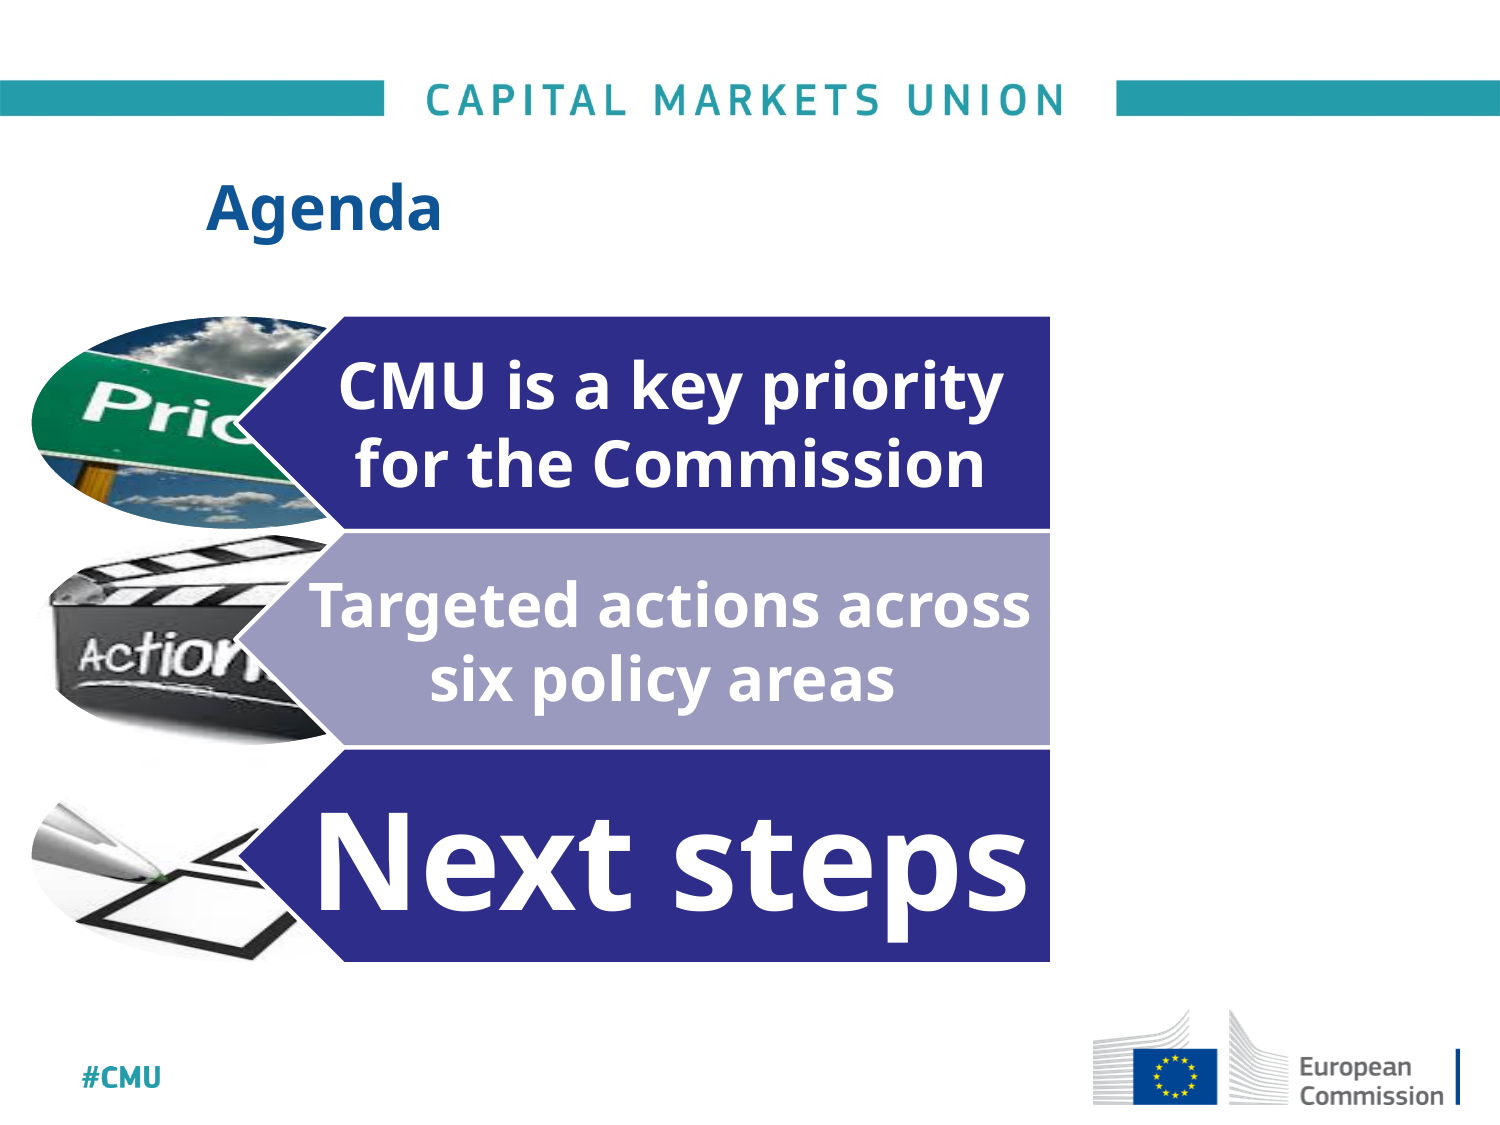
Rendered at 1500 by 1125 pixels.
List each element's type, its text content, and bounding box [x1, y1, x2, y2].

picture [81, 1066, 160, 1088]
picture [0, 30, 1500, 159]
text_box Agenda [191, 160, 1294, 249]
picture [1092, 1008, 1461, 1106]
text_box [29, 314, 1259, 965]
